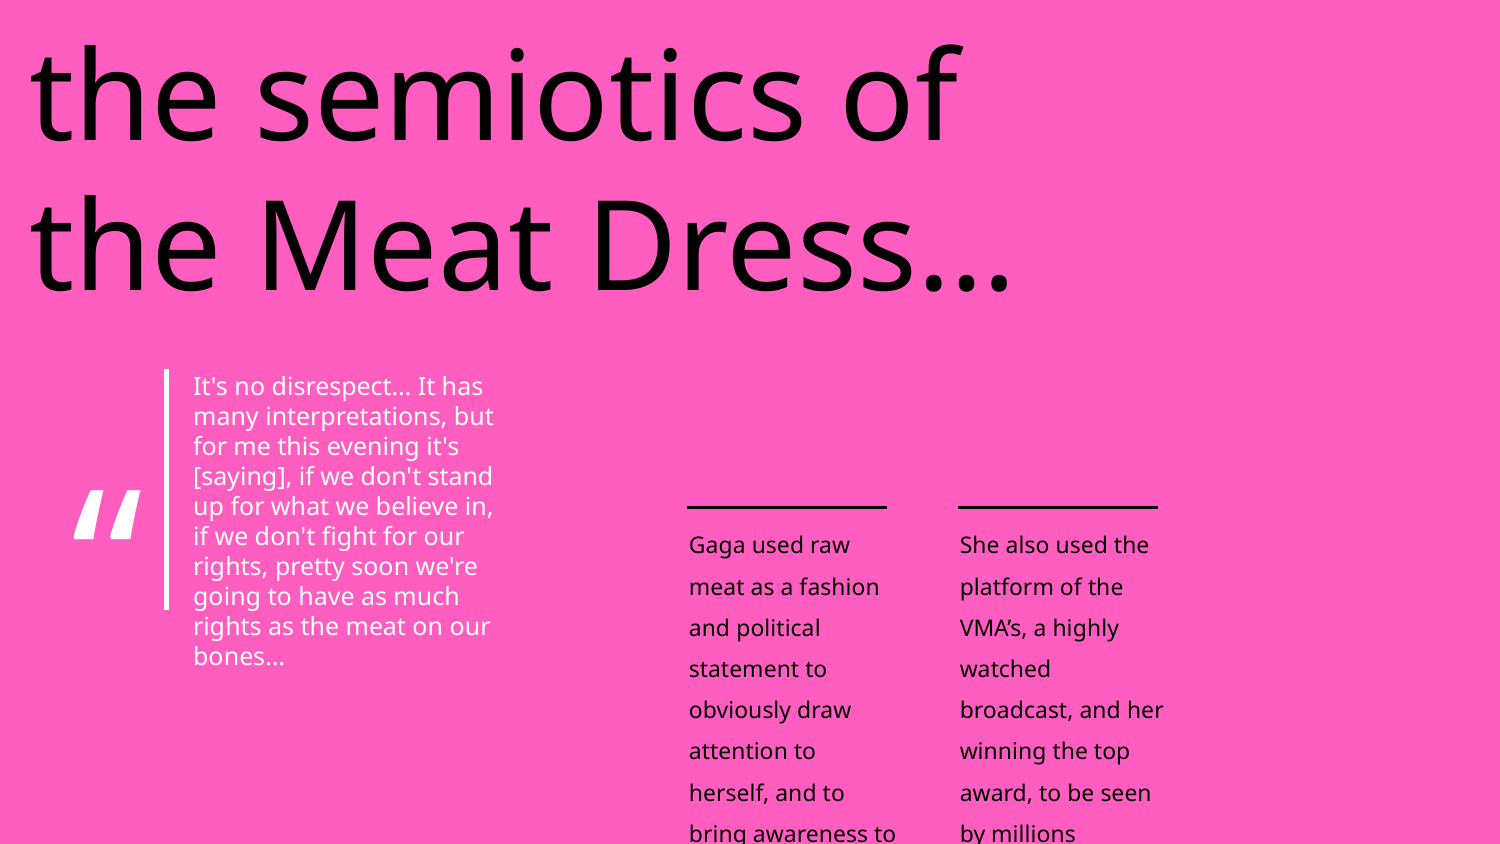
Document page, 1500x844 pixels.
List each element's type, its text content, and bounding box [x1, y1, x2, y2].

text_box She also used the platform of the VMA’s, a highly watched broadcast, and her winning the top award, to be seen by millions [944, 502, 1185, 777]
text_box It's no disrespect… It has many interpretations, but for me this evening it's [saying], if we don't stand up for what we believe in, if we don't fight for our rights, pretty soon we're going to have as much rights as the meat on our bones… [178, 355, 531, 623]
text_box the semiotics of the Meat Dress… [14, 0, 1195, 309]
text_box Gaga used raw meat as a fashion and political statement to obviously draw attention to herself, and to bring awareness to repealing Don’t Ask Don’t Tell [673, 502, 914, 812]
text_box “ [56, 418, 156, 560]
